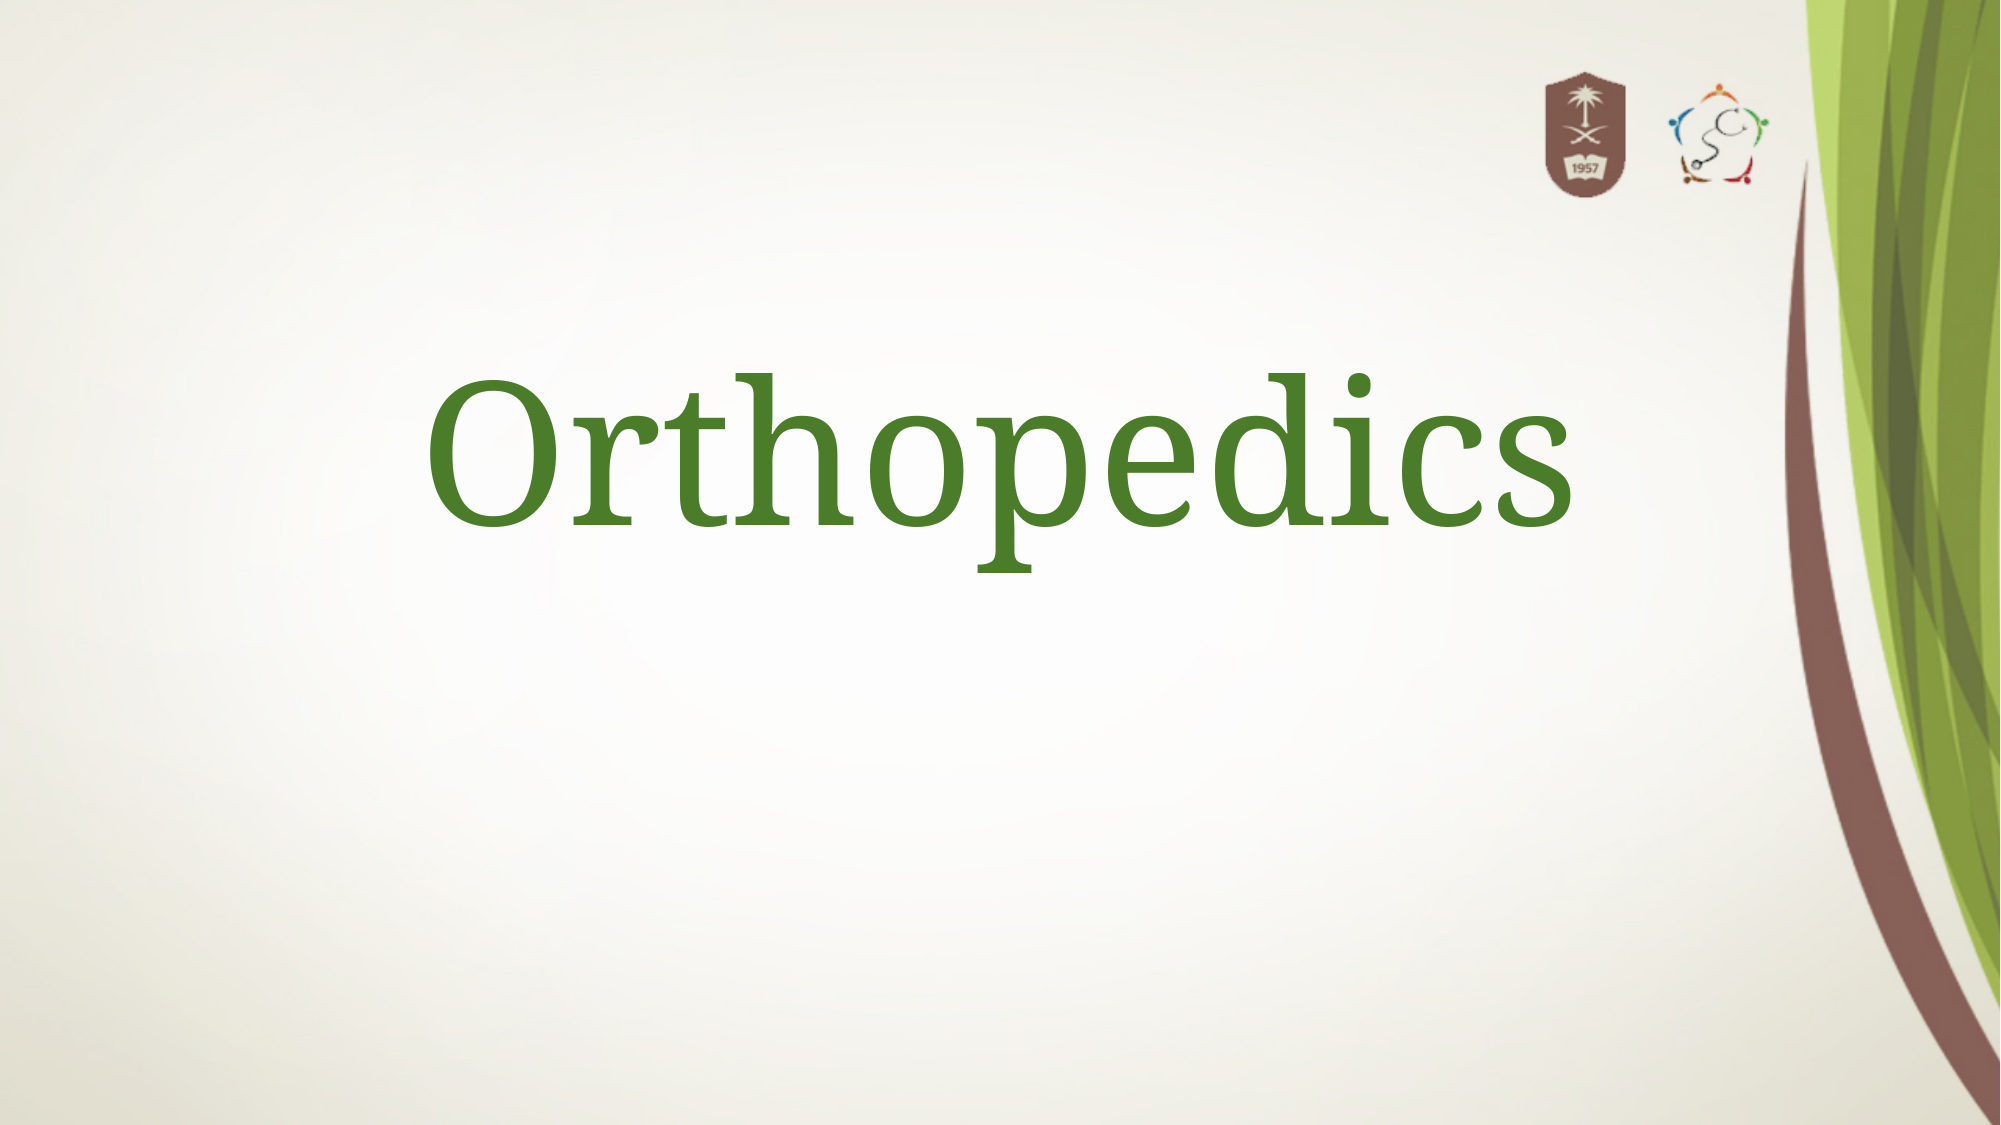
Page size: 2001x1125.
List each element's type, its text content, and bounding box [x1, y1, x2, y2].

picture [0, 0, 2001, 1125]
title Orthopedics [249, 184, 1750, 576]
